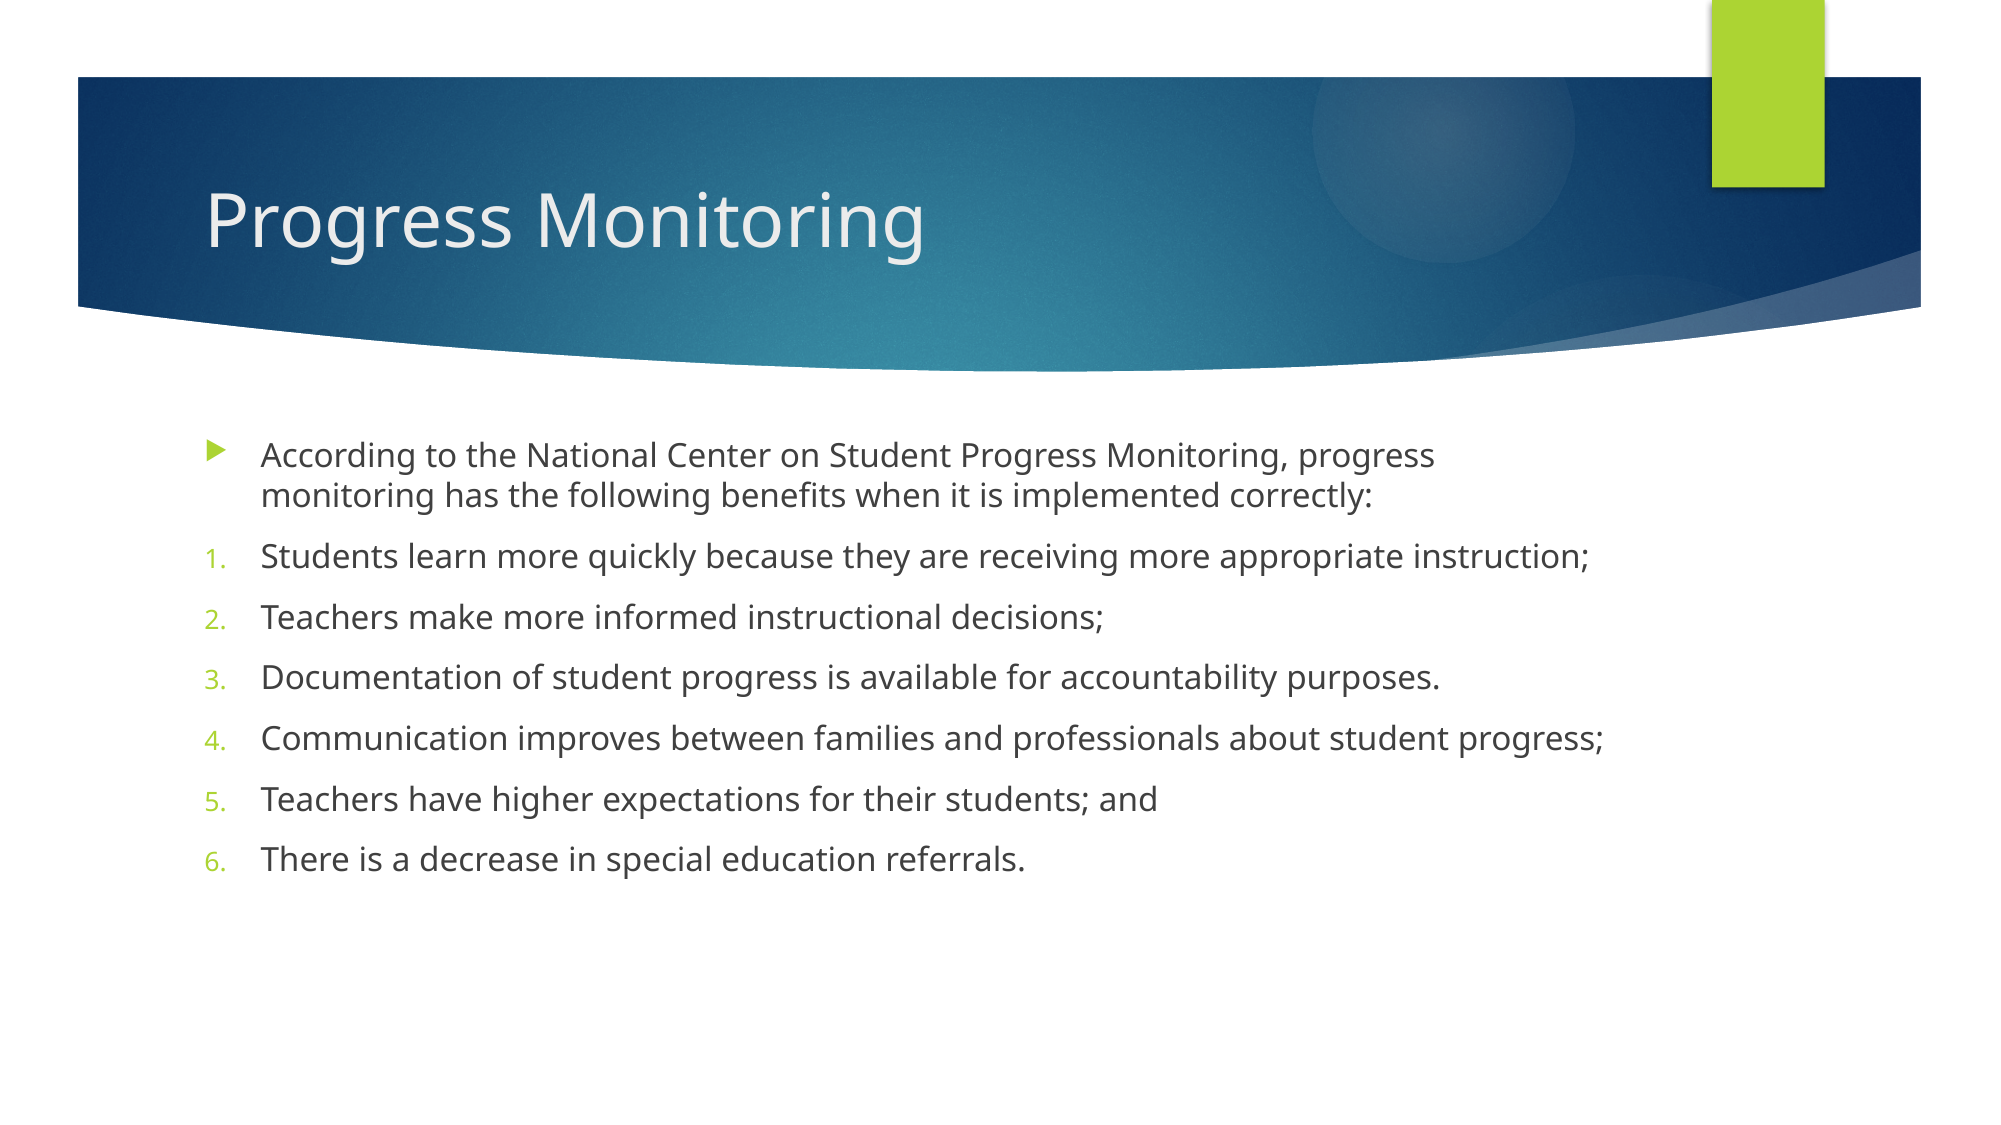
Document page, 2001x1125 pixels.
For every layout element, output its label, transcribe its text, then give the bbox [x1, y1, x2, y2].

title Progress Monitoring [189, 159, 1627, 276]
list According to the National Center on Student Progress Monitoring, progress monitoring has the following benefits when it is implemented correctly: Students learn more quickly because they are receiving more appropriate instruction; Teachers make more informed instructional decisions; Documentation of student progress is available for accountability purposes. Communication improves between families and professionals about student progress; Teachers have higher expectations for their students; and There is a decrease in special education referrals. [189, 427, 1627, 988]
